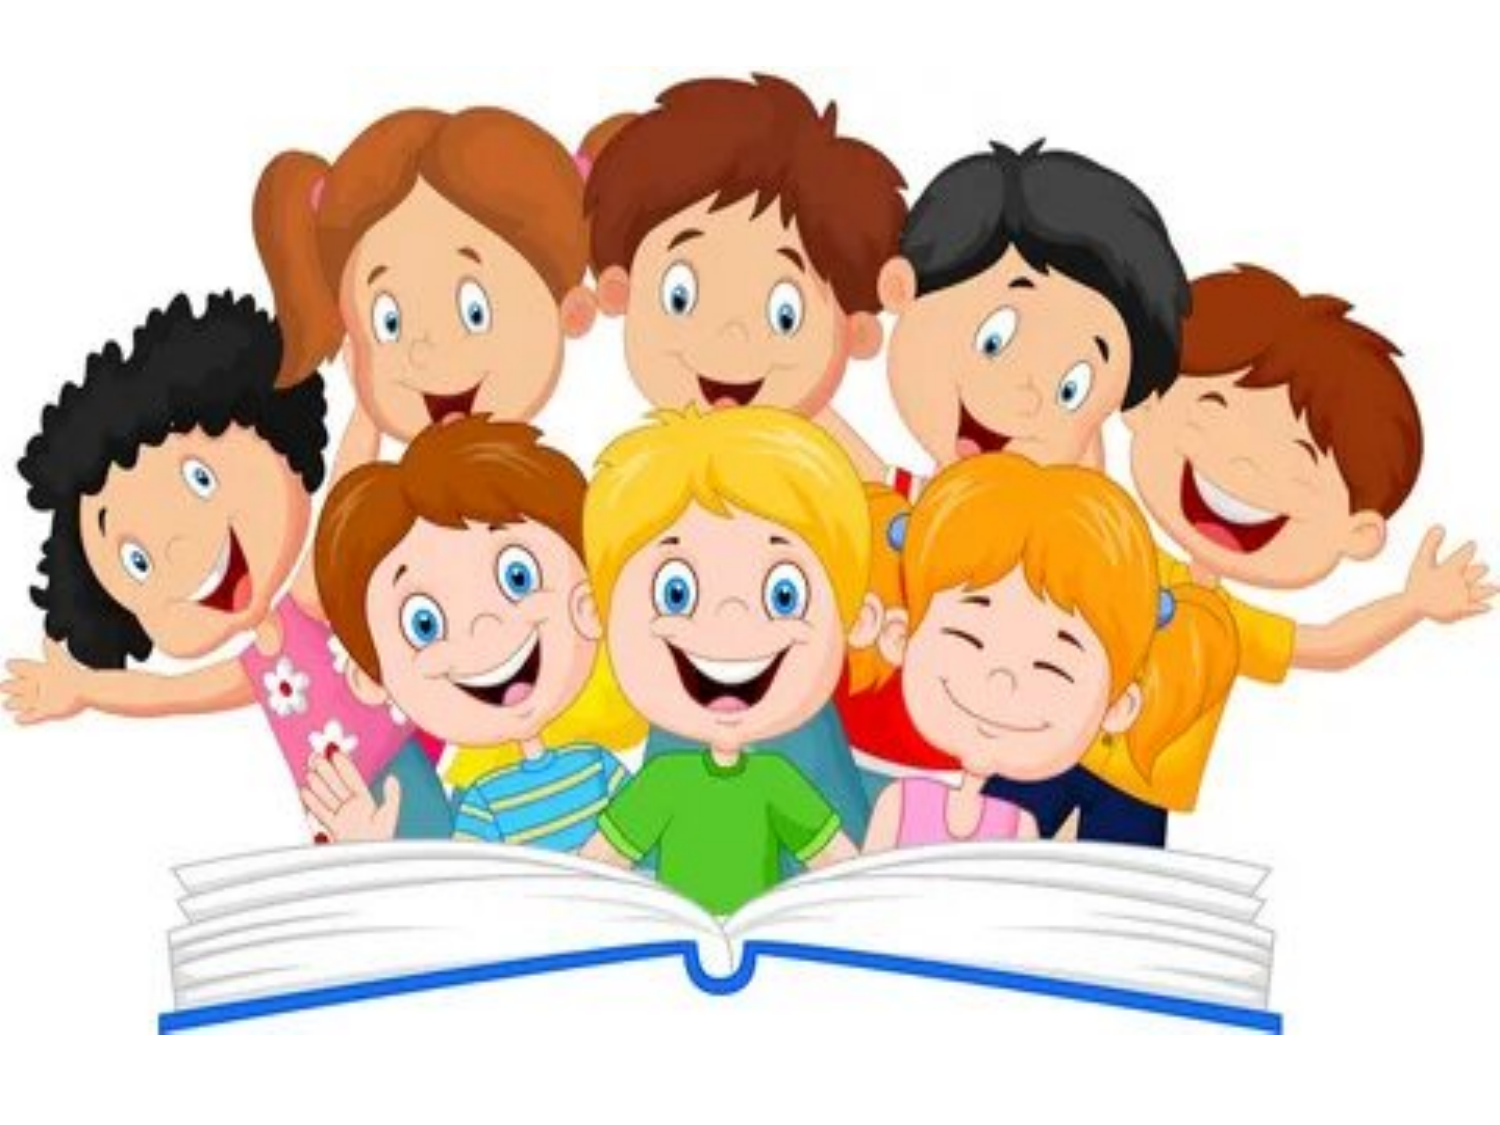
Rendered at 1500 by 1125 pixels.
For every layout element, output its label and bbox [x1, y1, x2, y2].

picture [0, 66, 1500, 1036]
